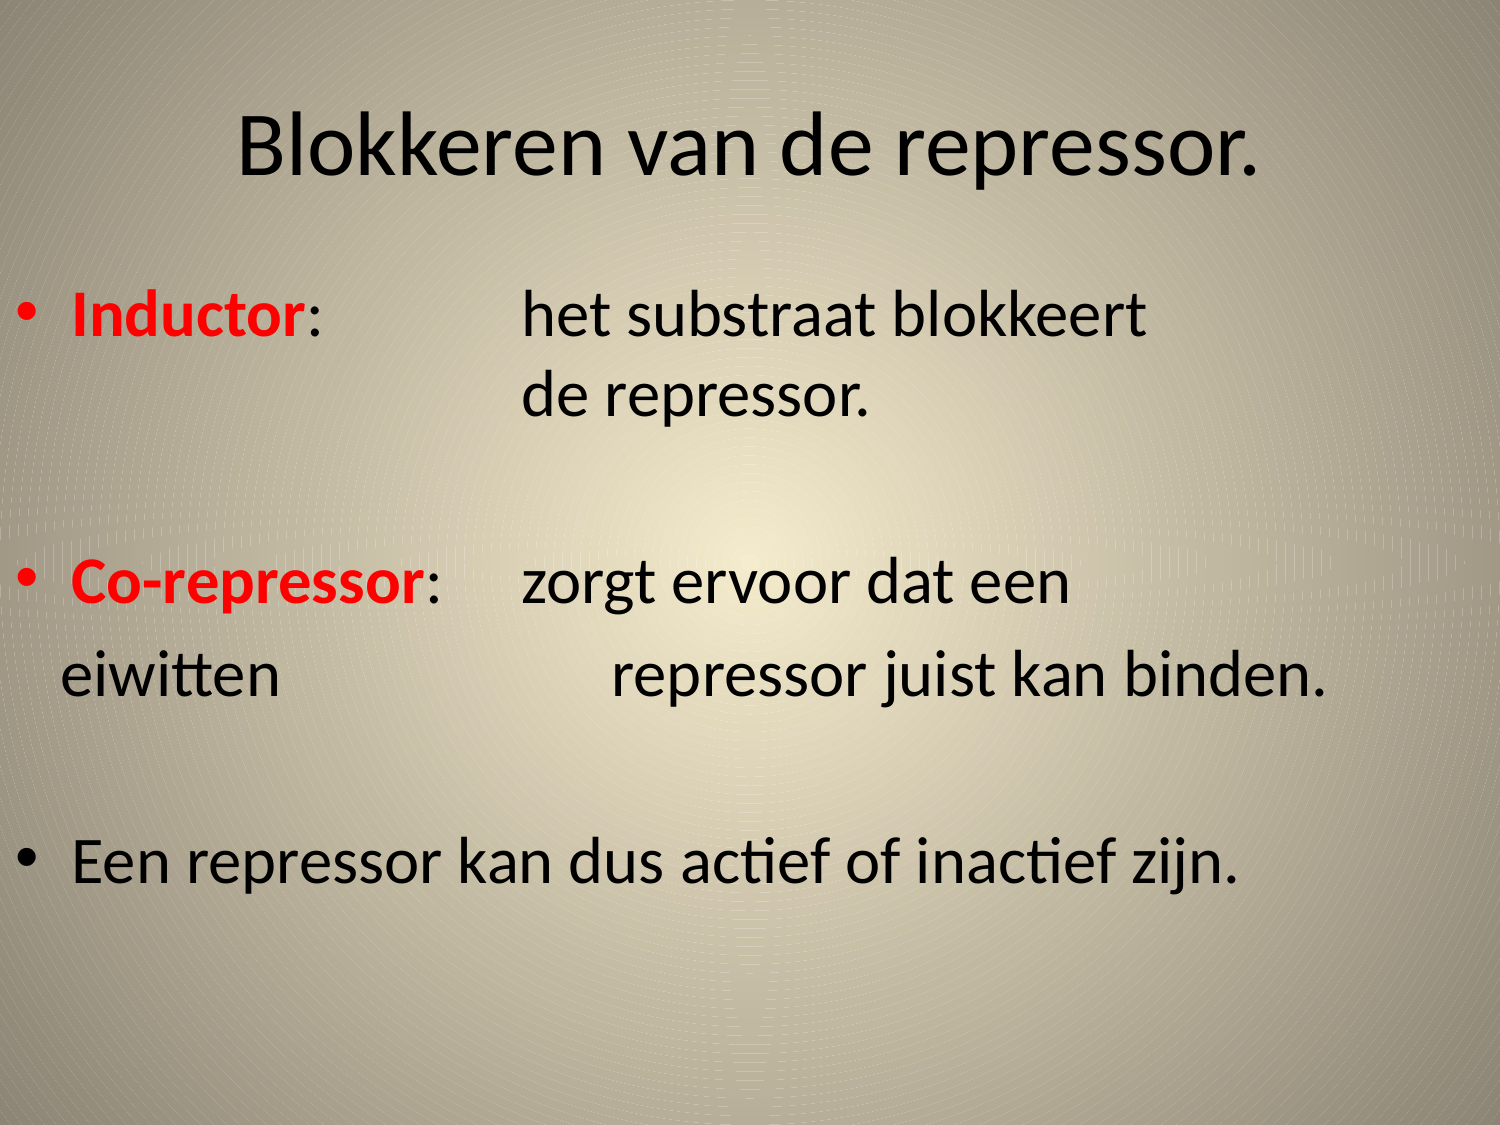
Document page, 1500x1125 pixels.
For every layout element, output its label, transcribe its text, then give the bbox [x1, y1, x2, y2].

list Inductor: het substraat blokkeert de repressor. Co-repressor: zorgt ervoor dat een eiwitten repressor juist kan binden. Een repressor kan dus actief of inactief zijn. [0, 262, 1500, 1005]
title Blokkeren van de repressor. [75, 45, 1425, 233]
